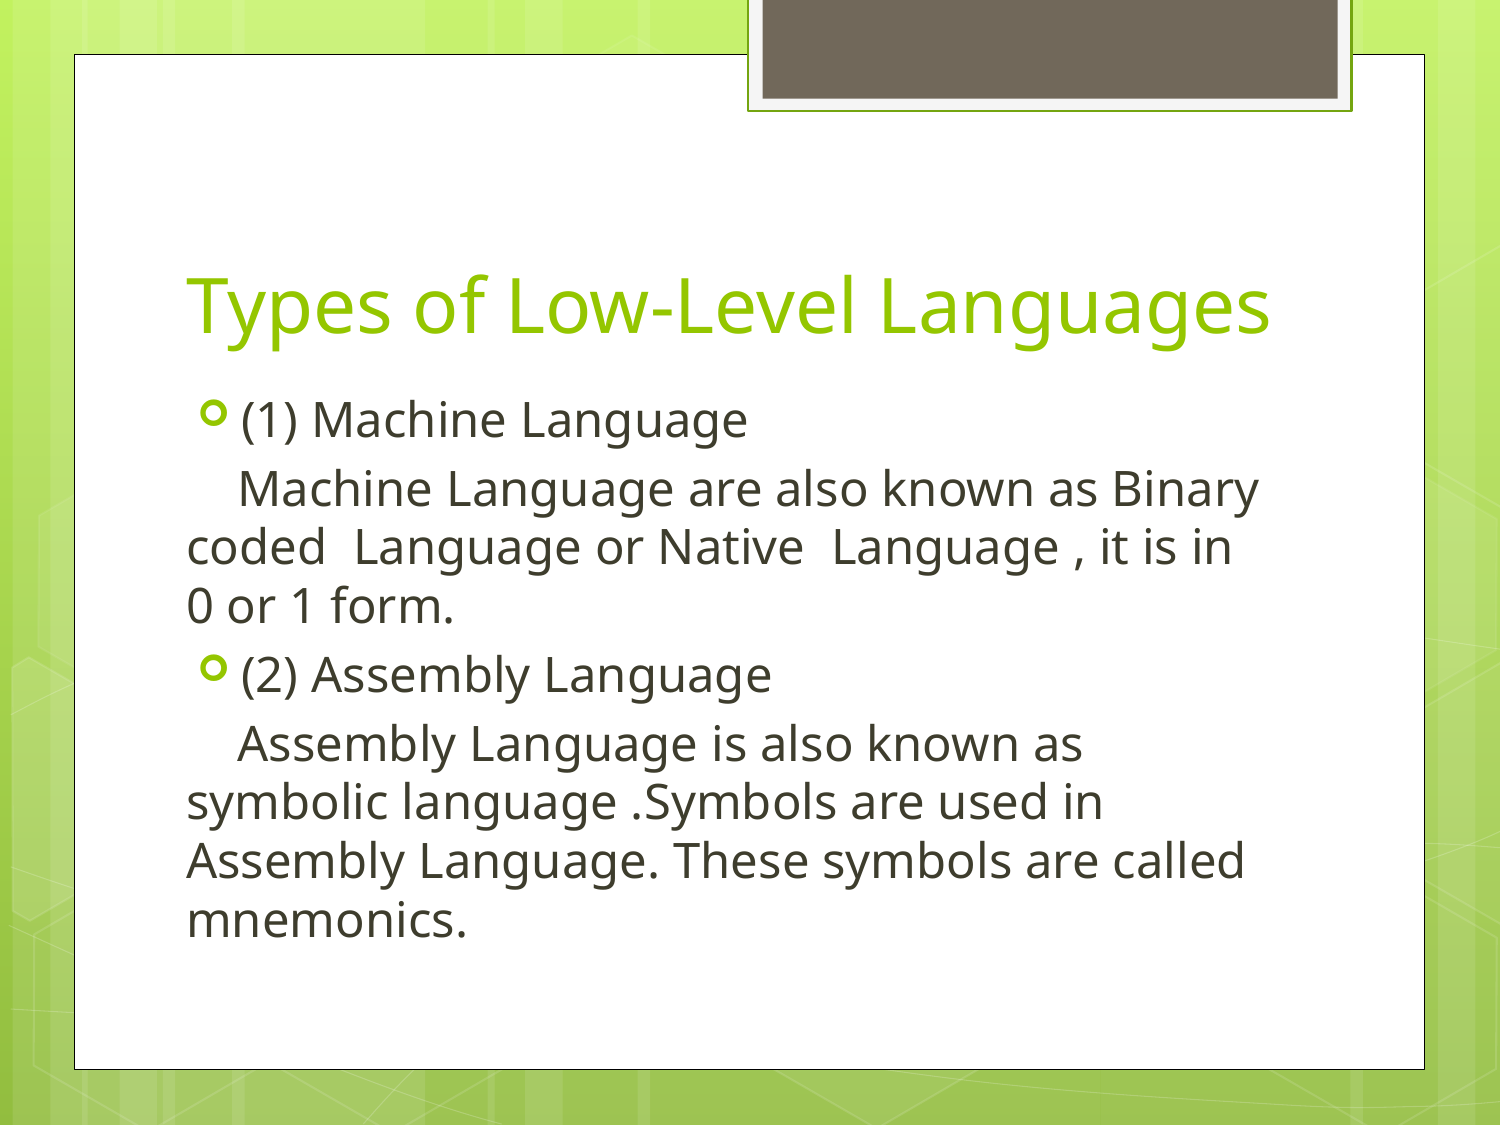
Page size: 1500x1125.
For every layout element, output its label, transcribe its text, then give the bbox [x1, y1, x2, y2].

list (1) Machine Language Machine Language are also known as Binary coded Language or Native Language , it is in 0 or 1 form. (2) Assembly Language Assembly Language is also known as symbolic language .Symbols are used in Assembly Language. These symbols are called mnemonics. [171, 381, 1283, 957]
title Types of Low-Level Languages [171, 168, 1324, 357]
